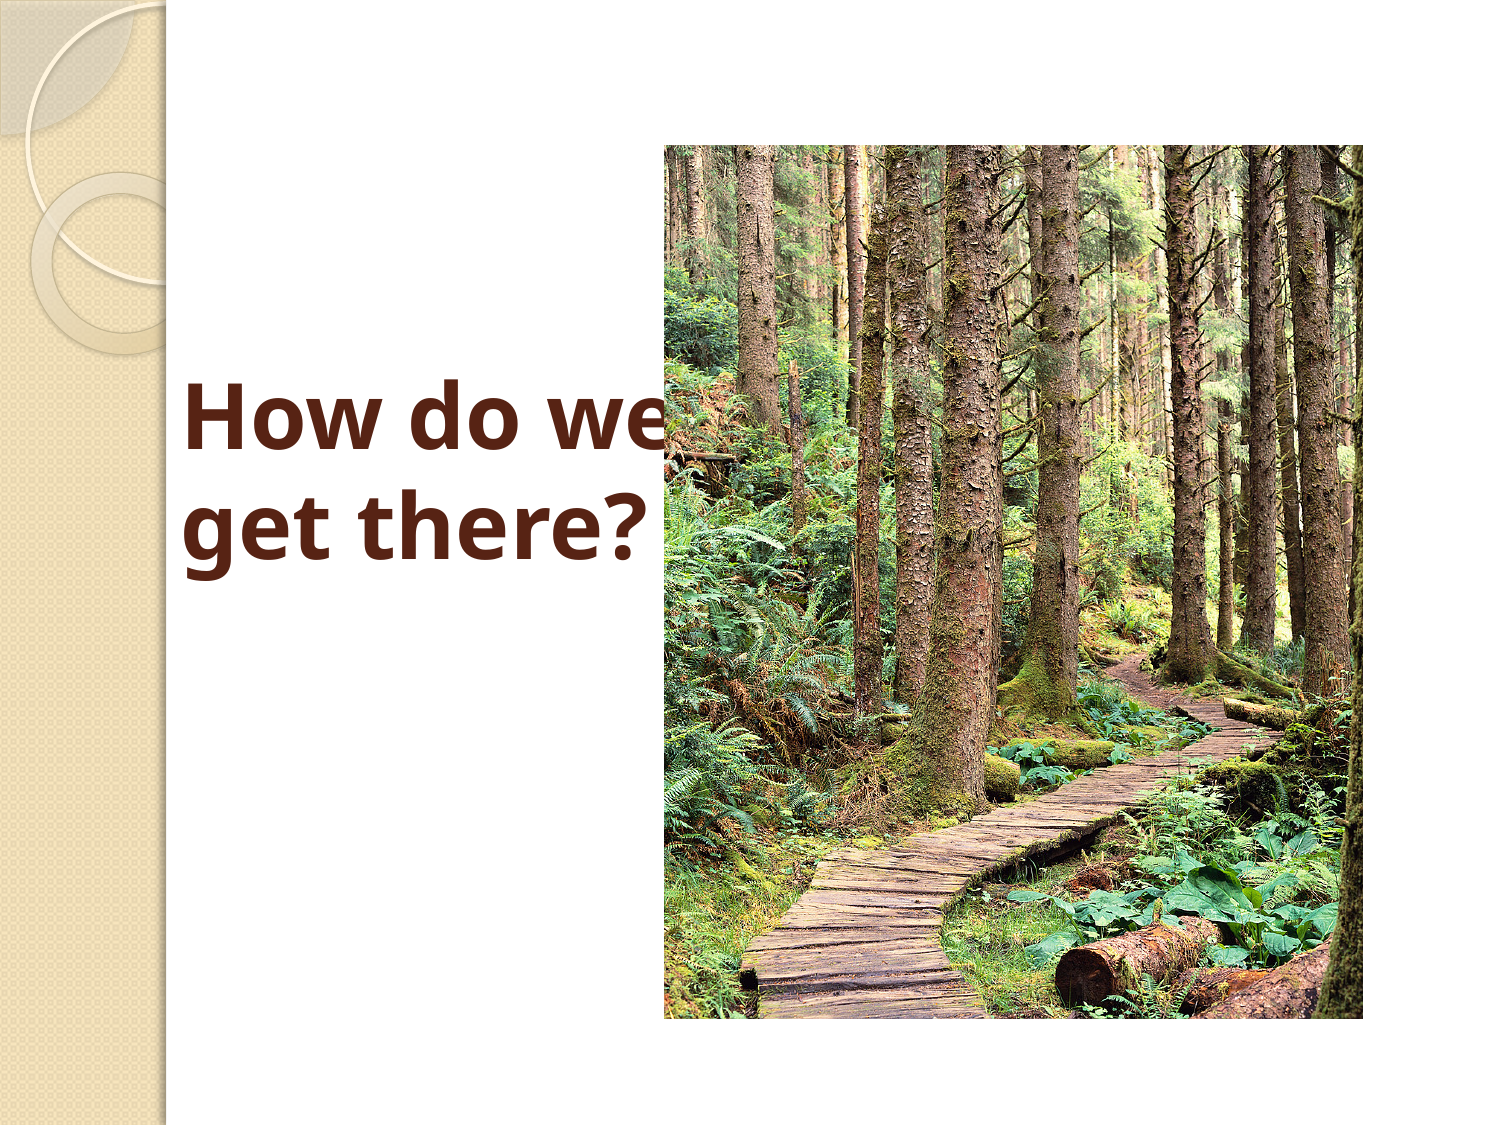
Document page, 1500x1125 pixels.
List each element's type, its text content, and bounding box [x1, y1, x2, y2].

title How do we get there? [165, 110, 763, 825]
picture [664, 145, 1363, 1019]
